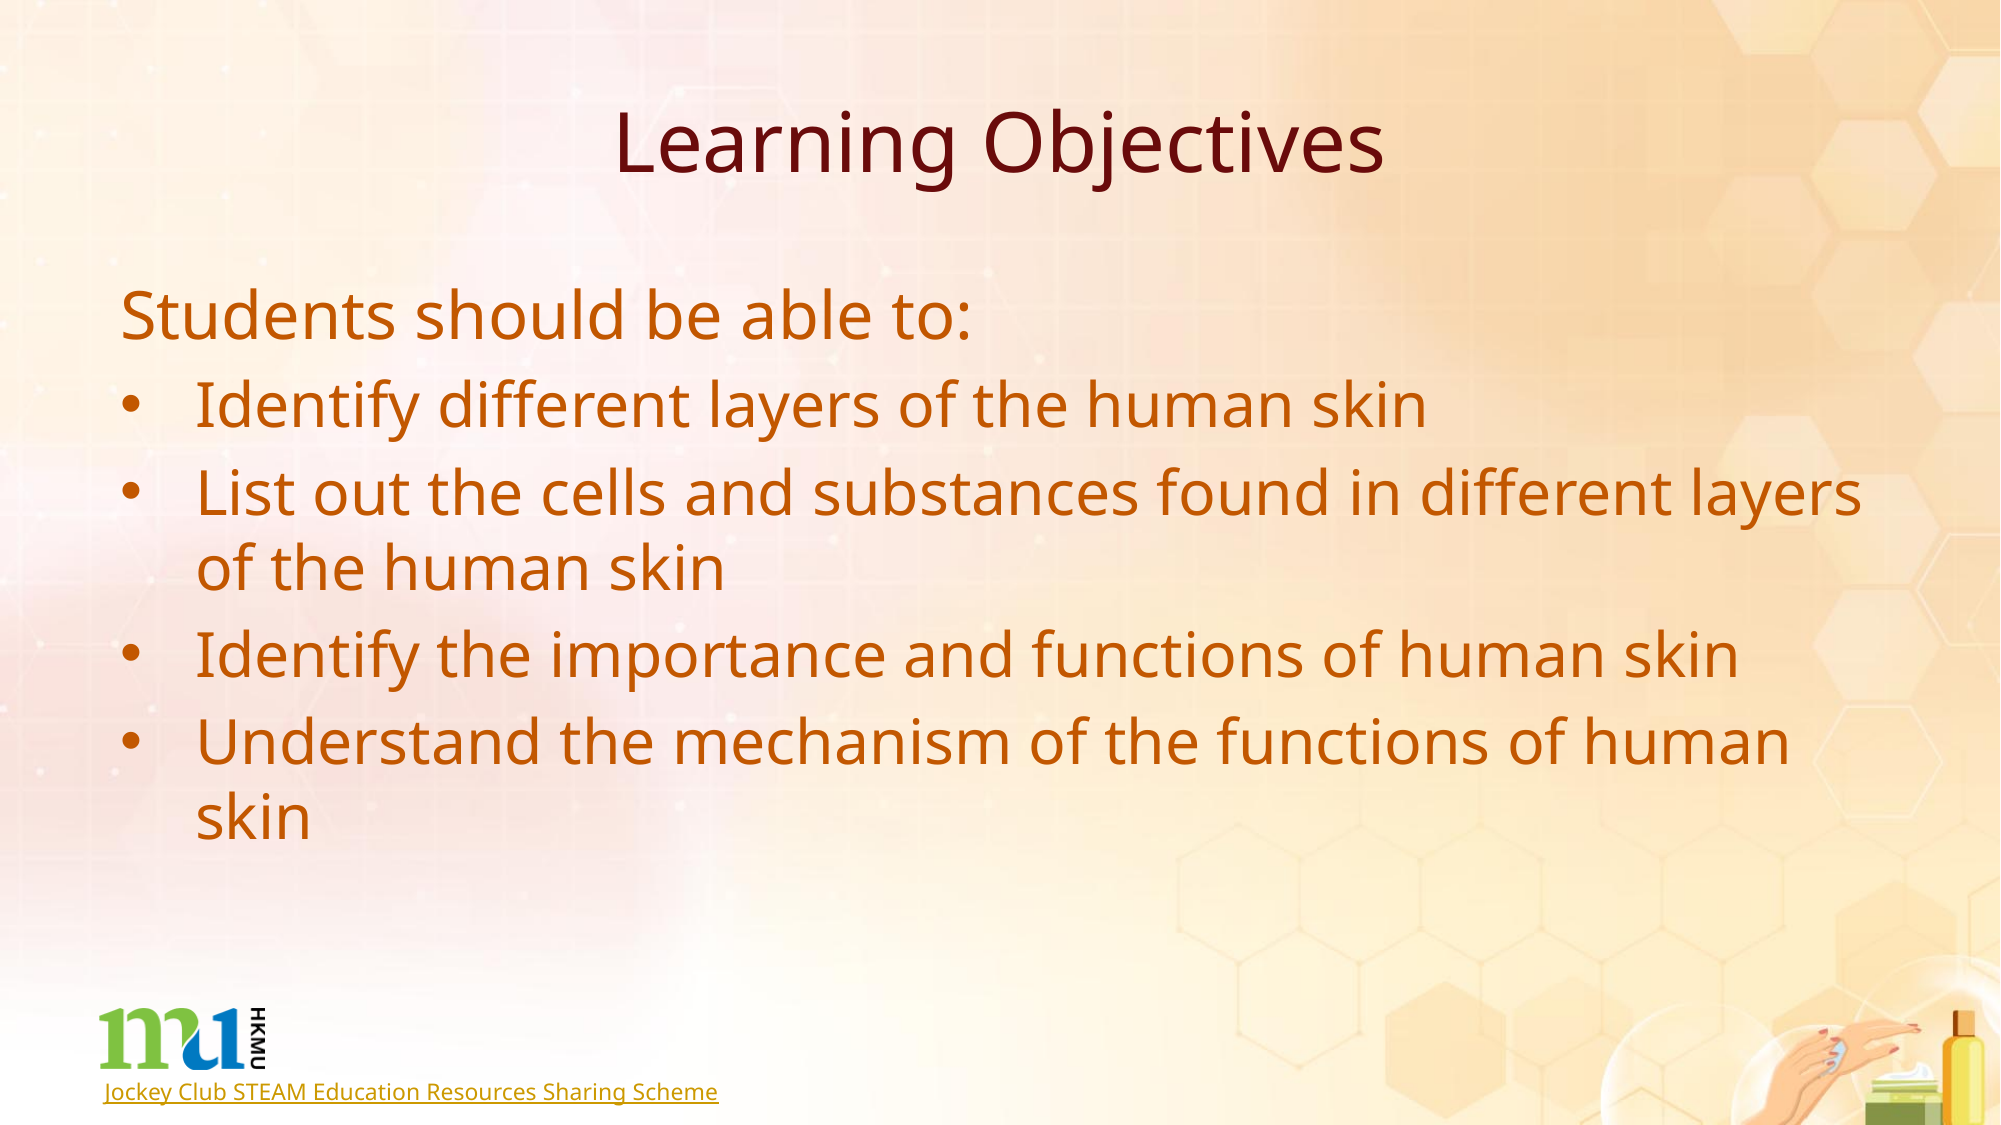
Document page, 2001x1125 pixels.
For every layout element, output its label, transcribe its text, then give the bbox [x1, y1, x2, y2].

list Students should be able to: Identify different layers of the human skin List out the cells and substances found in different layers of the human skin Identify the importance and functions of human skin Understand the mechanism of the functions of human skin [99, 262, 1900, 1005]
picture [0, 0, 2001, 1125]
title Learning Objectives [99, 45, 1900, 233]
